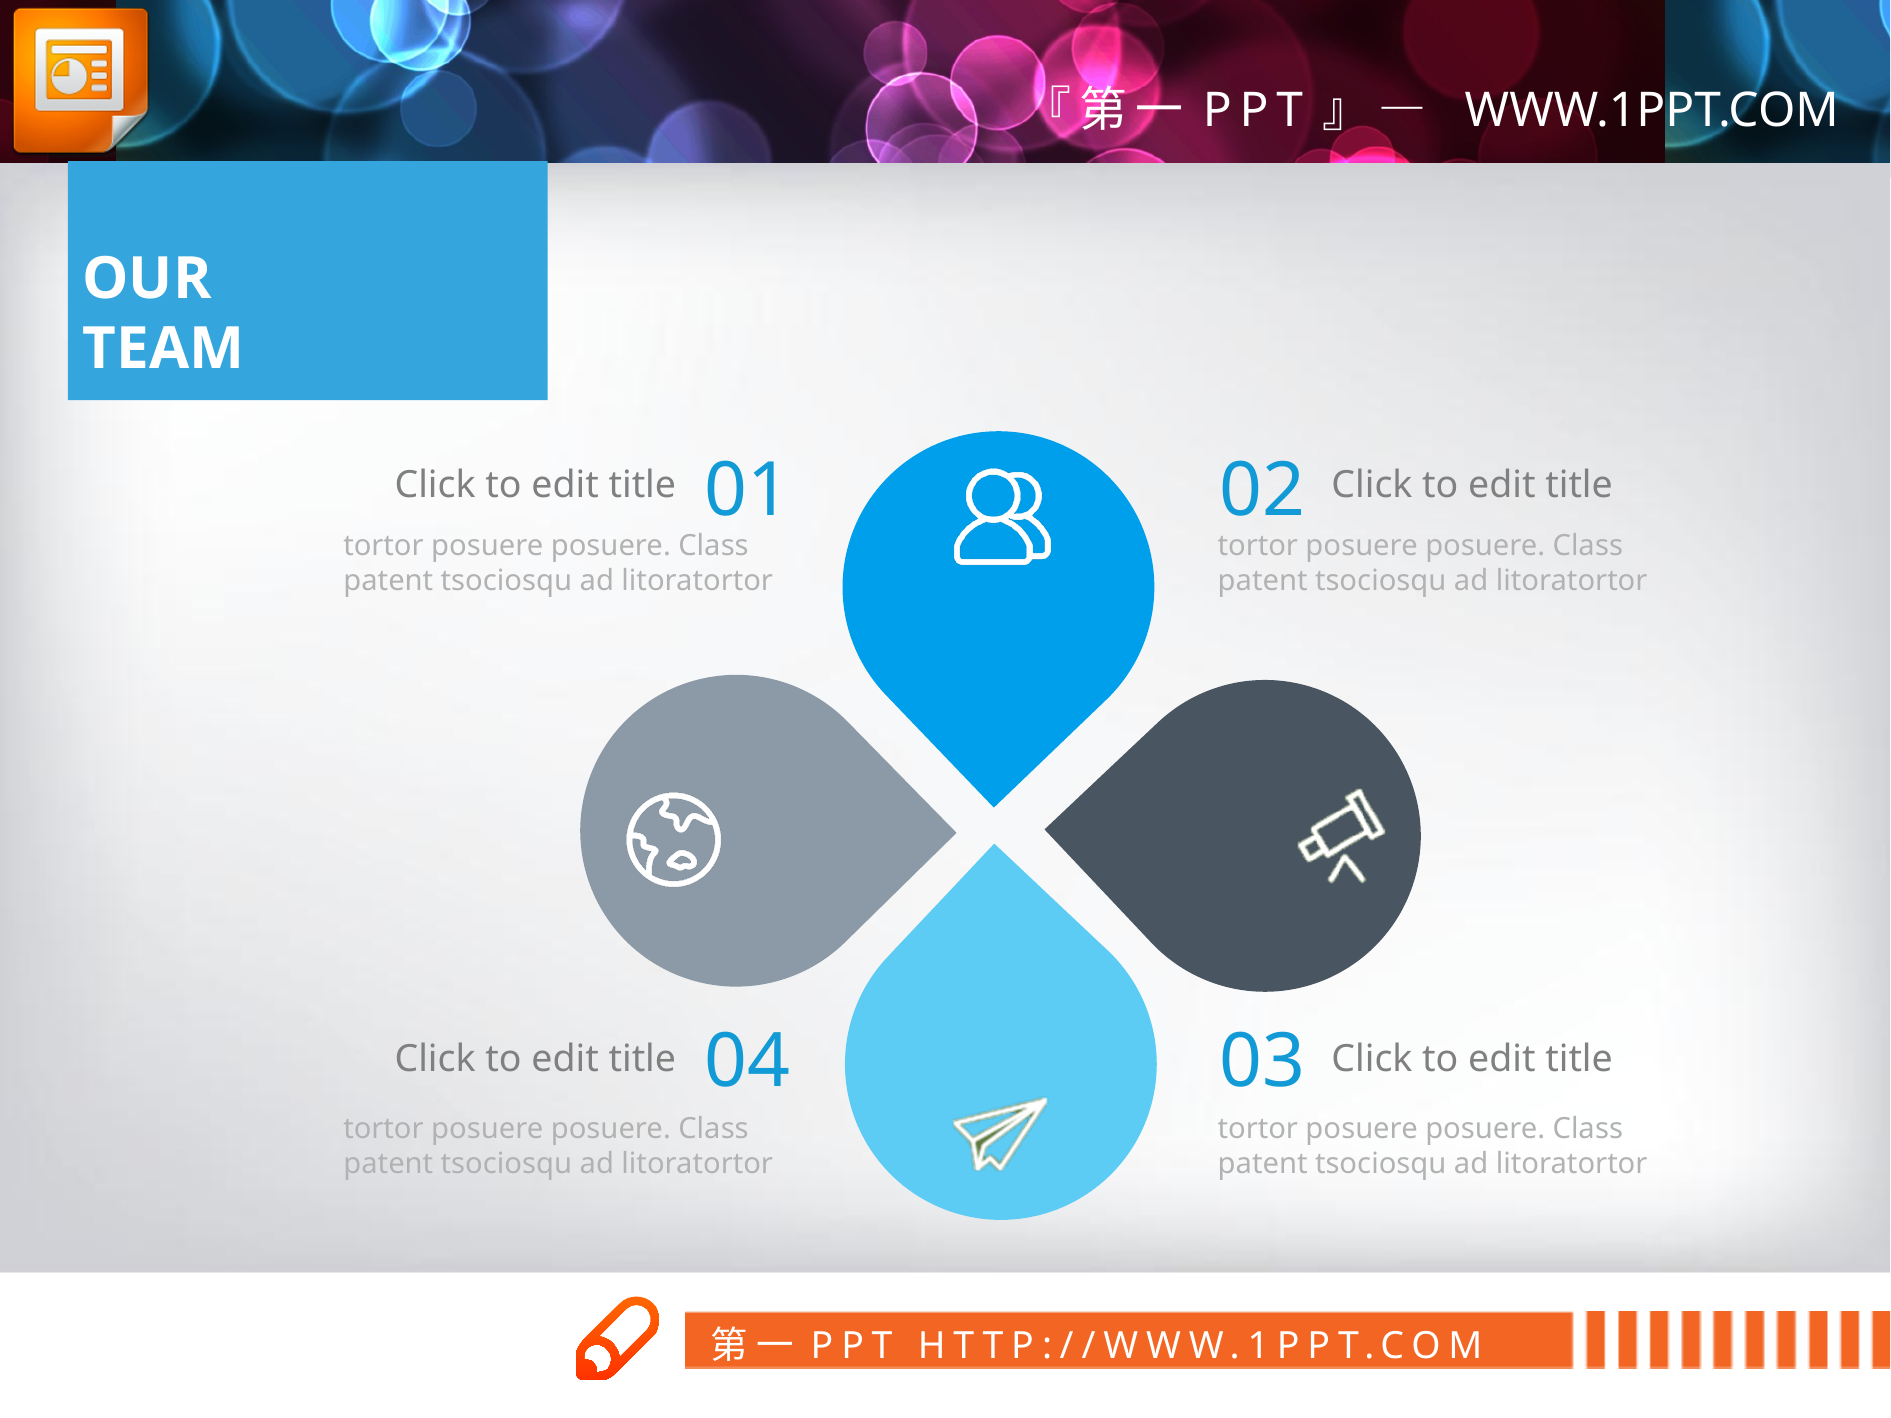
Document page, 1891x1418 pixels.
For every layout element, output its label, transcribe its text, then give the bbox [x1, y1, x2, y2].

text_box 01 [689, 432, 806, 519]
text_box 03 [1204, 1003, 1321, 1101]
text_box tortor posuere posuere. Class patent tsociosqu ad litoratortor [328, 519, 822, 604]
text_box tortor posuere posuere. Class patent tsociosqu ad litoratortor [1202, 519, 1697, 604]
text_box Click to edit title [379, 453, 692, 513]
text_box tortor posuere posuere. Class patent tsociosqu ad litoratortor [1202, 1101, 1697, 1187]
text_box tortor posuere posuere. Class patent tsociosqu ad litoratortor [328, 1101, 822, 1187]
text_box Click to edit title [1316, 453, 1629, 513]
text_box [580, 674, 957, 987]
text_box OUR TEAM [67, 161, 548, 401]
text_box Click to edit title [379, 1026, 692, 1086]
text_box 04 [689, 1003, 806, 1101]
text_box 02 [1204, 432, 1321, 519]
picture [685, 1311, 1891, 1369]
text_box Click to edit title [1316, 1026, 1629, 1086]
picture [0, 0, 1891, 1275]
text_box [844, 843, 1157, 1220]
text_box [1044, 679, 1421, 992]
text_box [842, 431, 1155, 808]
